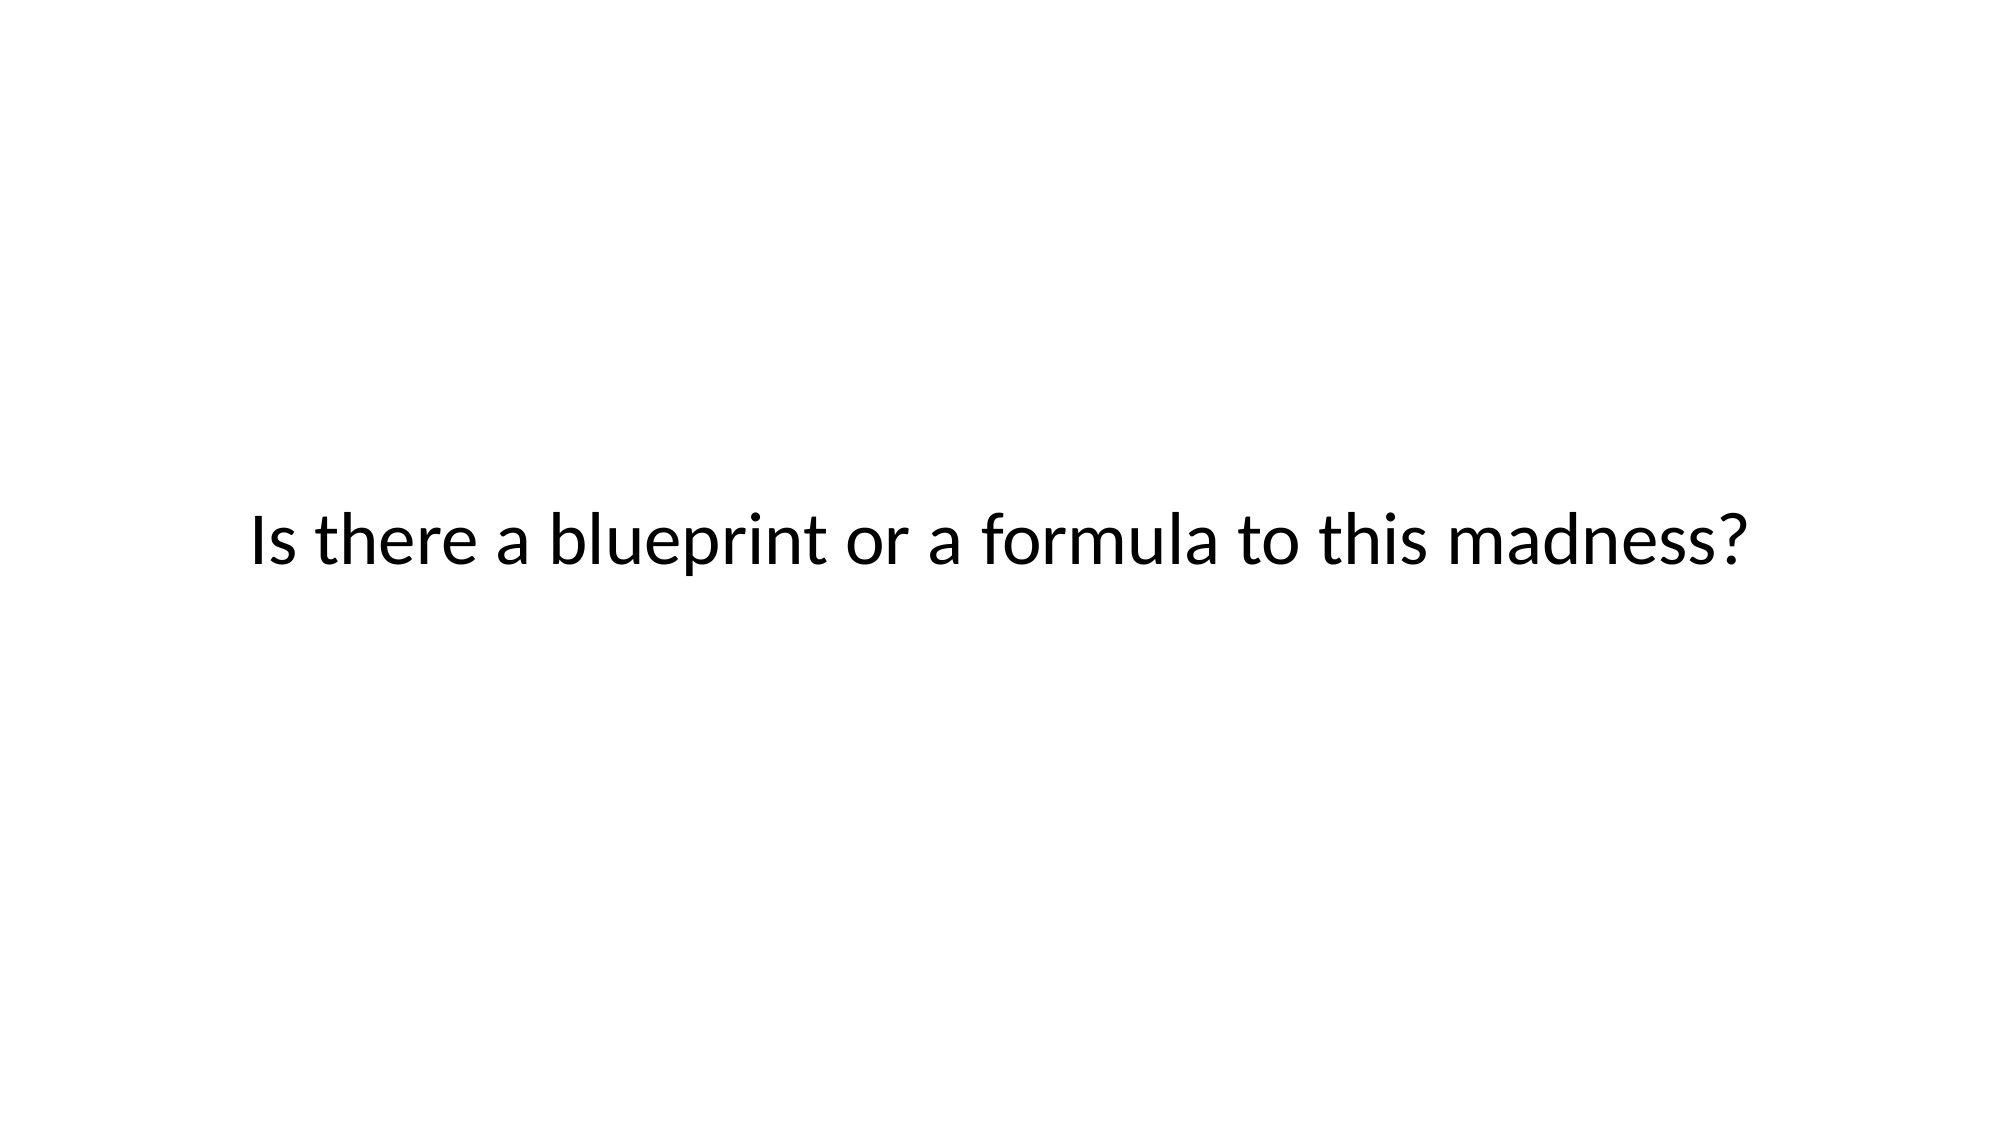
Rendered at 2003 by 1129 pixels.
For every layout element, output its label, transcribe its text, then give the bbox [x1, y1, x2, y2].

title Is there a blueprint or a formula to this madness? [150, 287, 1853, 782]
